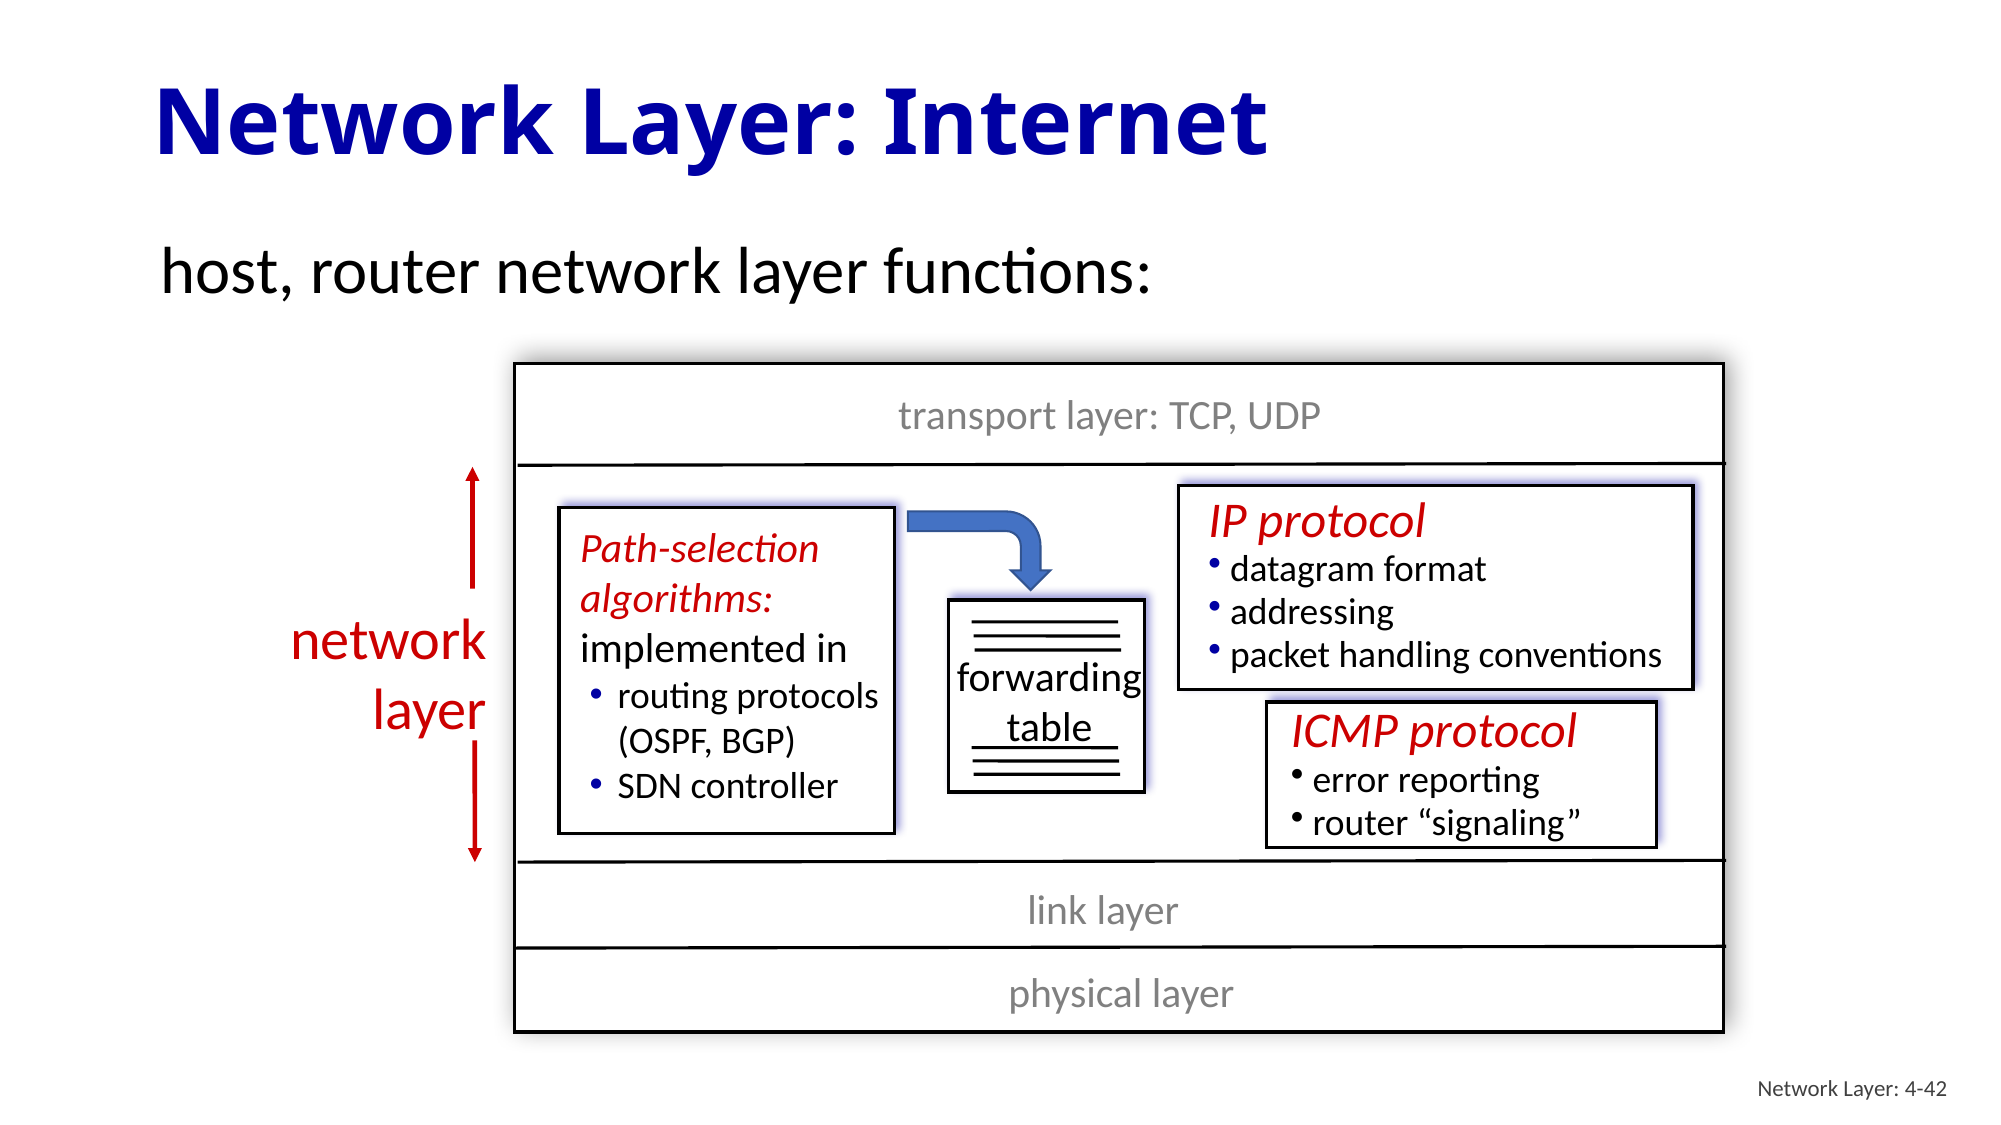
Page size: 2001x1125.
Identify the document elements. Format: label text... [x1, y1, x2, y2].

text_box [558, 507, 1159, 834]
text_box [466, 466, 479, 589]
title Network Layer: Internet [137, 51, 1863, 198]
text_box [1266, 701, 1276, 848]
text_box transport layer: TCP, UDP [883, 380, 1337, 446]
slide_number Network Layer: 4-42 [1512, 1056, 1963, 1117]
text_box physical layer [993, 958, 1250, 1024]
text_box link layer [1012, 875, 1195, 940]
text_box [468, 740, 482, 863]
text_box [514, 363, 1724, 1033]
text_box network layer [274, 593, 502, 749]
text_box ICMP protocol error reporting router “signaling” [1276, 694, 1679, 852]
text_box host, router network layer functions: [145, 231, 1382, 304]
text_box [1178, 480, 1694, 690]
